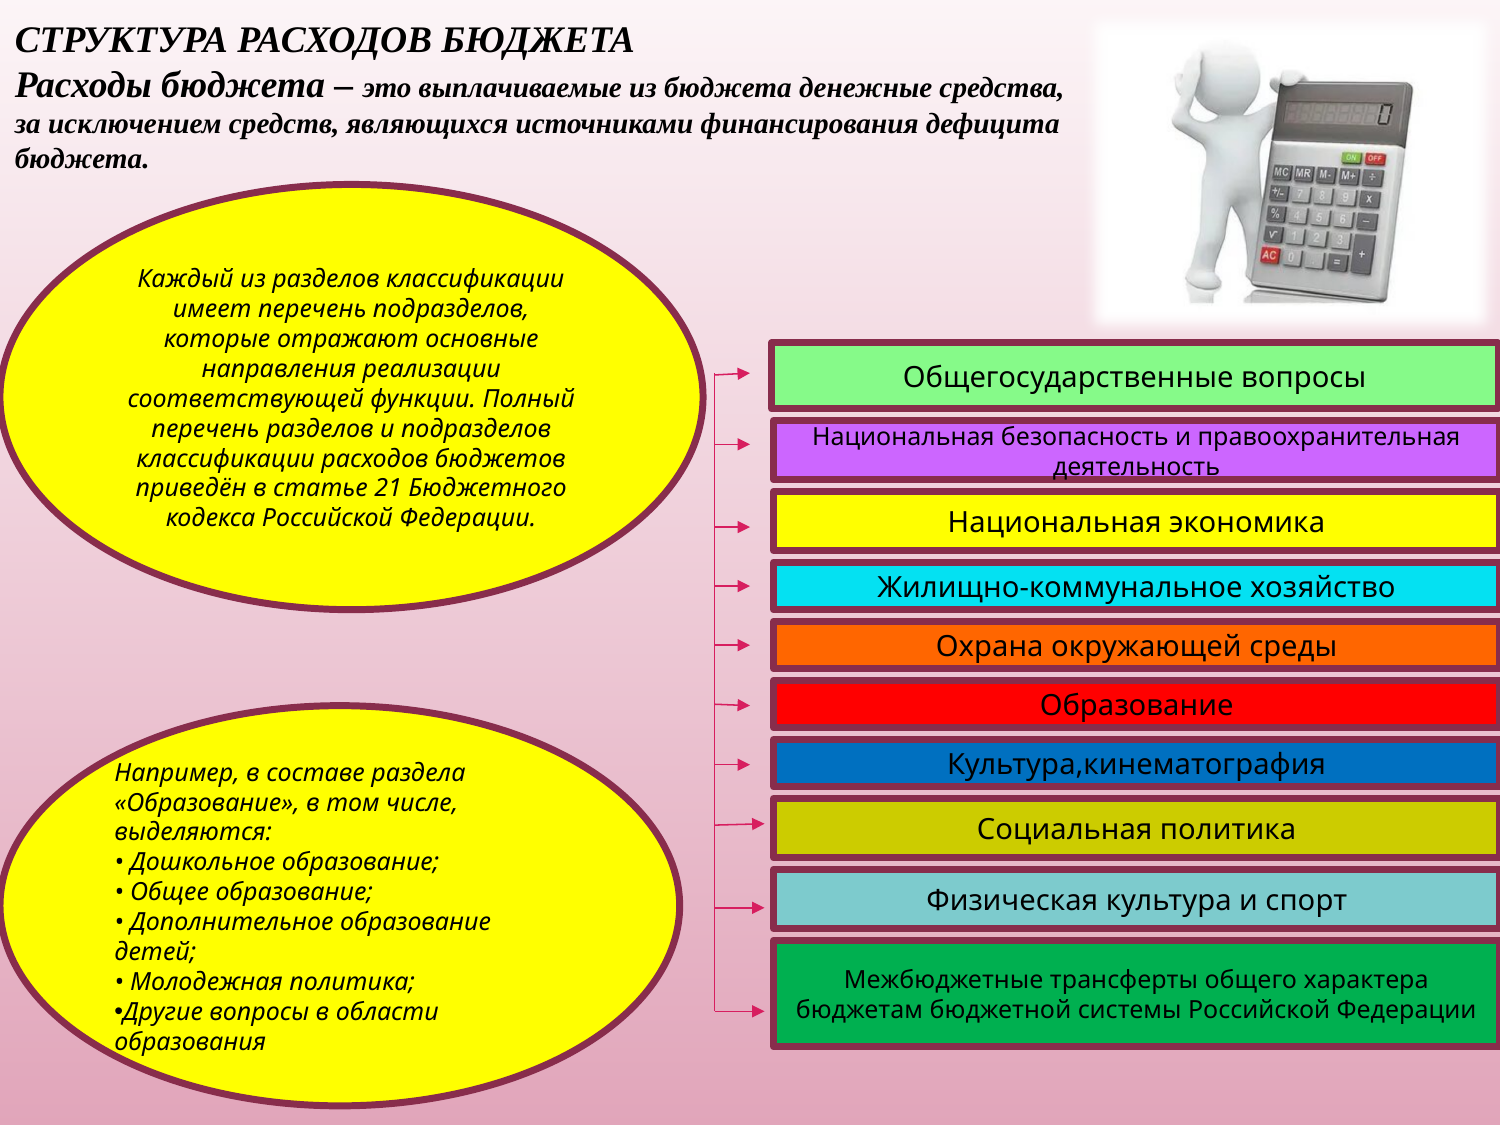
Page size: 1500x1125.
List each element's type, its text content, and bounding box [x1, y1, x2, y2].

text_box Охрана окружающей среды [770, 618, 1500, 672]
text_box Национальная экономика [770, 488, 1500, 554]
text_box Социальная политика [770, 795, 1500, 861]
text_box Образование [770, 677, 1500, 731]
text_box Межбюджетные трансферты общего характера бюджетам бюджетной системы Российской Федерации [770, 937, 1500, 1050]
text_box СТРУКТУРА РАСХОДОВ БЮДЖЕТА Расходы бюджета – это выплачиваемые из бюджета денежные средства, за исключением средств, являющихся источниками финансирования дефицита бюджета. [0, 7, 1080, 182]
text_box Физическая культура и спорт [770, 866, 1500, 932]
text_box Жилищно-коммунальное хозяйство [770, 559, 1500, 613]
text_box Каждый из разделов классификации имеет перечень подразделов, которые отражают основные направления реализации соответствующей функции. Полный перечень разделов и подразделов классификации расходов бюджетов приведён в статье 21 Бюджетного кодекса Российской Федерации. [0, 180, 707, 614]
text_box Национальная безопасность и правоохранительная деятельность [770, 417, 1500, 483]
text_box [714, 372, 751, 376]
picture [1080, 7, 1500, 339]
text_box Общегосударственные вопросы [768, 339, 1500, 412]
text_box Например, в составе раздела «Образование», в том числе, выделяются: • Дошкольное образование; • Общее образование; • Дополнительное образование детей; • Молодежная политика; Другие вопросы в области образования [0, 702, 684, 1110]
text_box Культура,кинематография [770, 736, 1500, 790]
